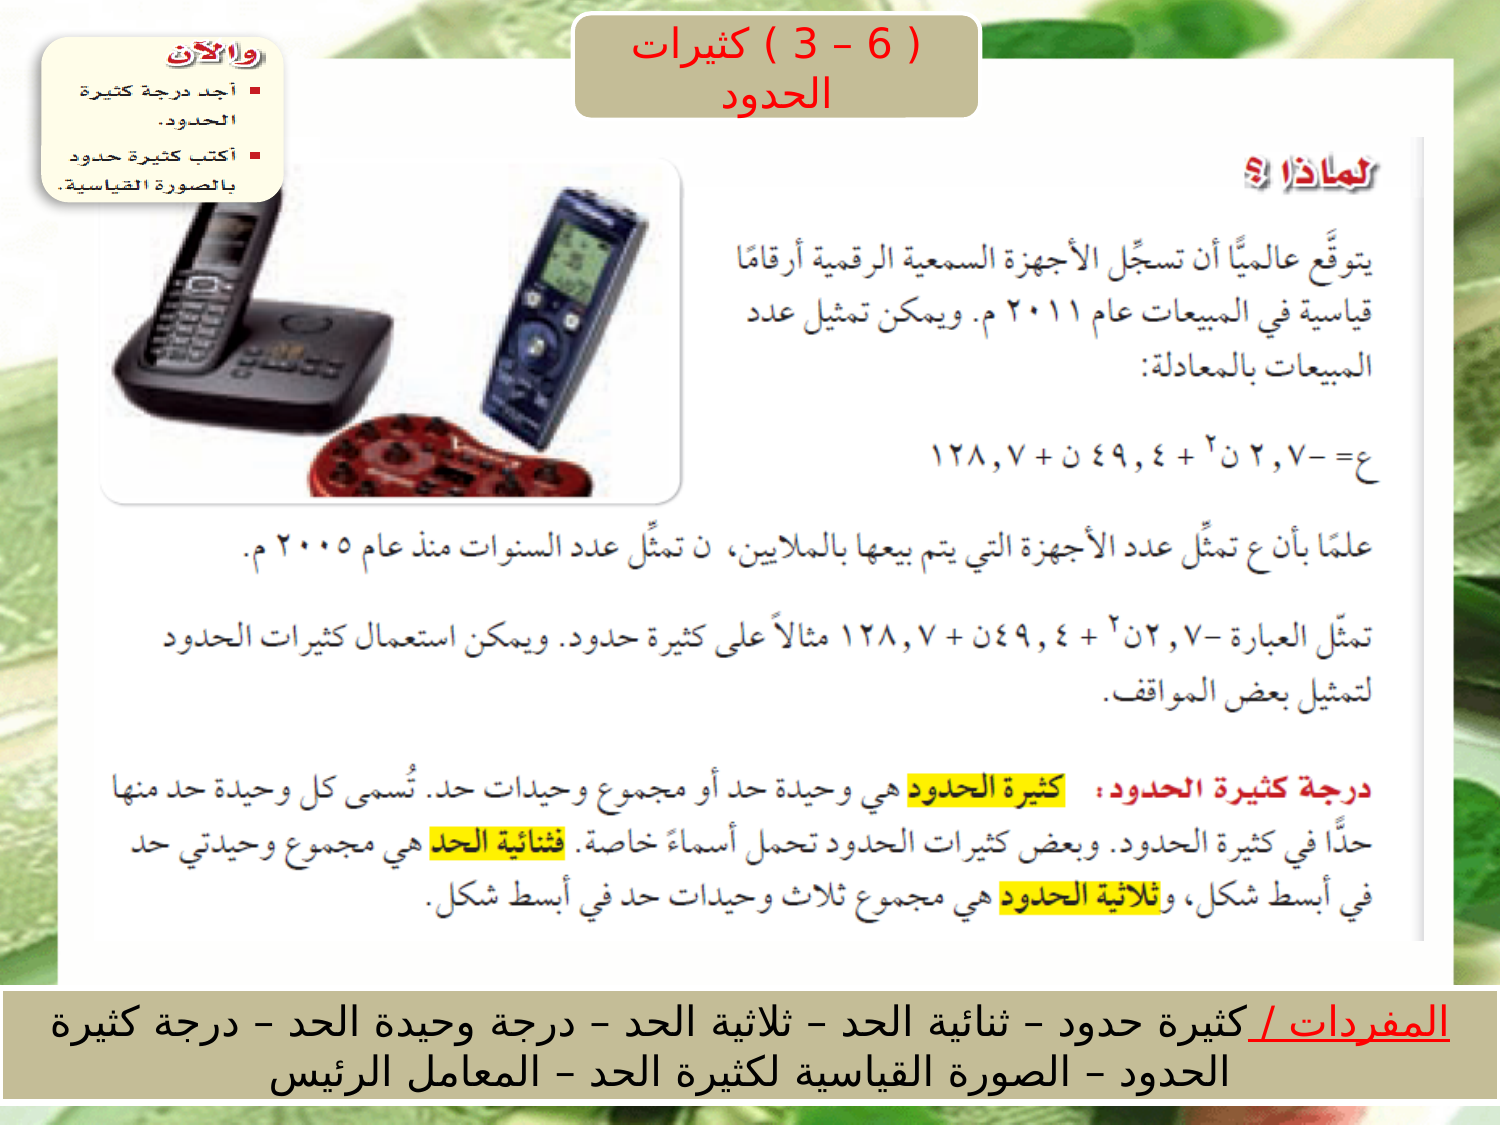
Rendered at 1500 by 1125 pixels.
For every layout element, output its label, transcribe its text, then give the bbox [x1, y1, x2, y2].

text_box المفردات / كثيرة حدود – ثنائية الحد – ثلاثية الحد – درجة وحيدة الحد – درجة كثيرة الحدود – الصورة القياسية لكثيرة الحد – المعامل الرئيس [0, 987, 1500, 1103]
picture [0, 0, 1500, 987]
picture [0, 1103, 1500, 1125]
text_box ( 6 – 3 ) كثيرات الحدود [570, 11, 983, 122]
